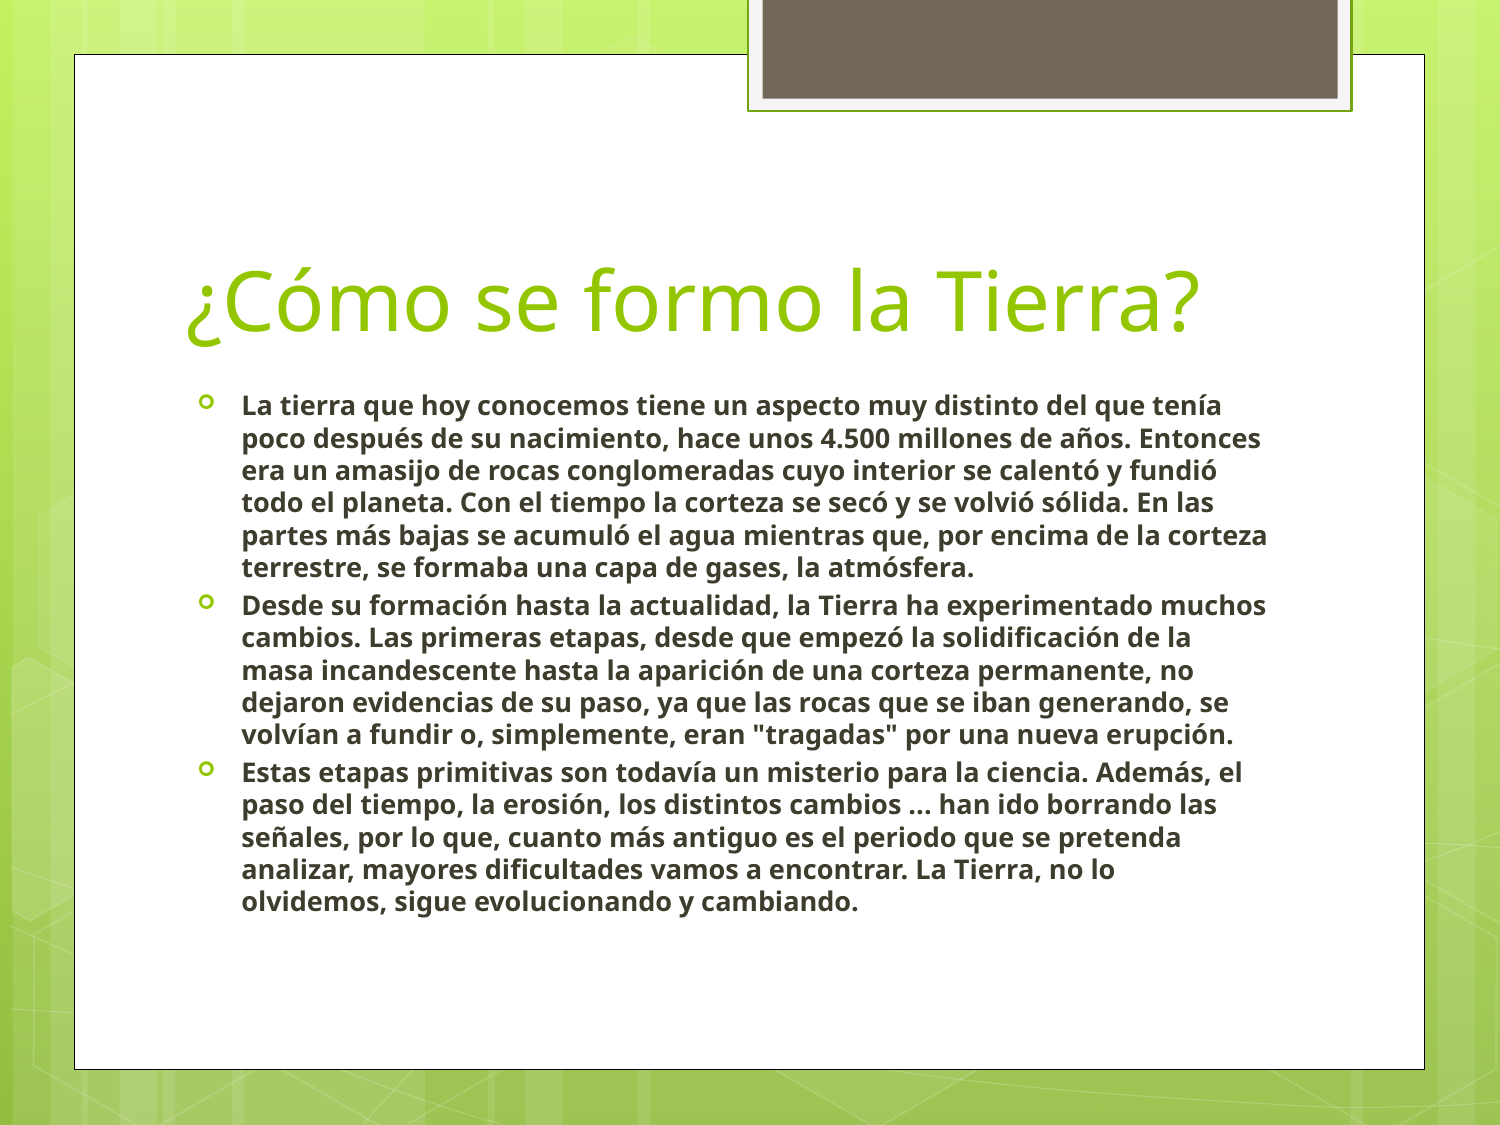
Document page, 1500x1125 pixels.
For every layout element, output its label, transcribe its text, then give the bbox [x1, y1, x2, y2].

title ¿Cómo se formo la Tierra? [171, 168, 1324, 357]
list La tierra que hoy conocemos tiene un aspecto muy distinto del que tenía poco después de su nacimiento, hace unos 4.500 millones de años. Entonces era un amasijo de rocas conglomeradas cuyo interior se calentó y fundió todo el planeta. Con el tiempo la corteza se secó y se volvió sólida. En las partes más bajas se acumuló el agua mientras que, por encima de la corteza terrestre, se formaba una capa de gases, la atmósfera. Desde su formación hasta la actualidad, la Tierra ha experimentado muchos cambios. Las primeras etapas, desde que empezó la solidificación de la masa incandescente hasta la aparición de una corteza permanente, no dejaron evidencias de su paso, ya que las rocas que se iban generando, se volvían a fundir o, simplemente, eran "tragadas" por una nueva erupción. Estas etapas primitivas son todavía un misterio para la ciencia. Además, el paso del tiempo, la erosión, los distintos cambios ... han ido borrando las señales, por lo que, cuanto más antiguo es el periodo que se pretenda analizar, mayores dificultades vamos a encontrar. La Tierra, no lo olvidemos, sigue evolucionando y cambiando. [171, 381, 1283, 957]
